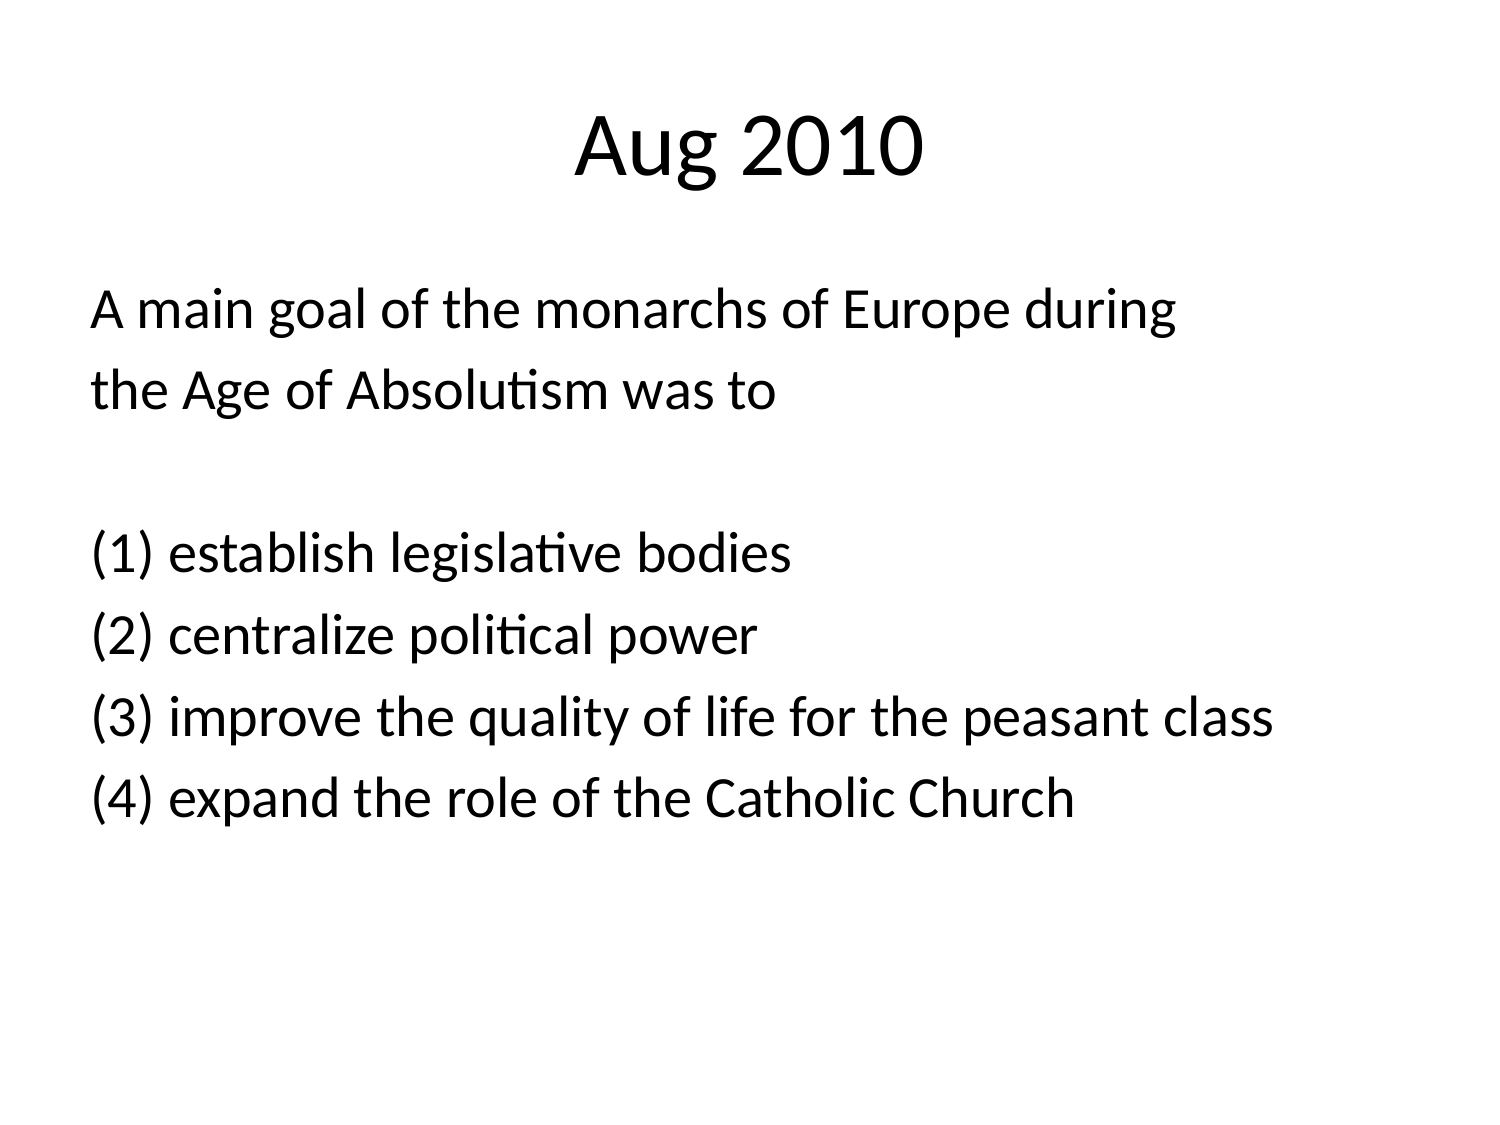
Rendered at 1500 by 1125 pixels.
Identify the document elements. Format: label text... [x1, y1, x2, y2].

list A main goal of the monarchs of Europe during the Age of Absolutism was to (1) establish legislative bodies (2) centralize political power (3) improve the quality of life for the peasant class (4) expand the role of the Catholic Church [75, 262, 1425, 1005]
title Aug 2010 [75, 45, 1425, 233]
